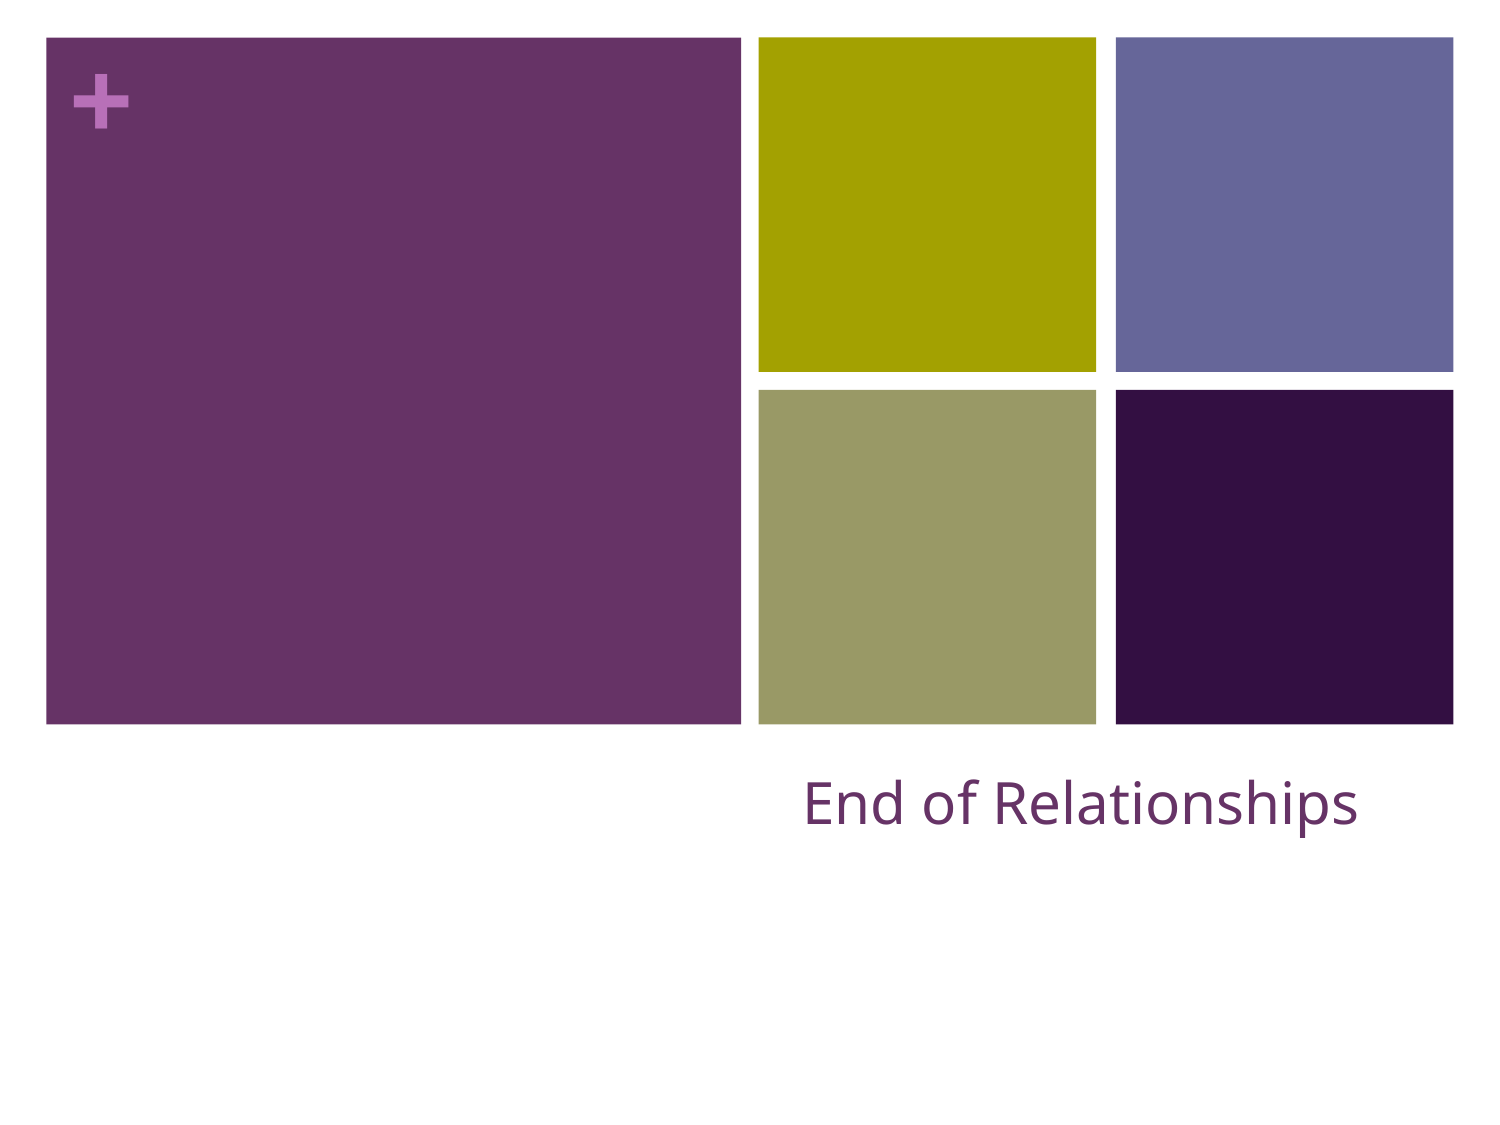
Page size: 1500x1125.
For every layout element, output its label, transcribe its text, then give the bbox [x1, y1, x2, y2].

title End of Relationships [787, 758, 1450, 912]
